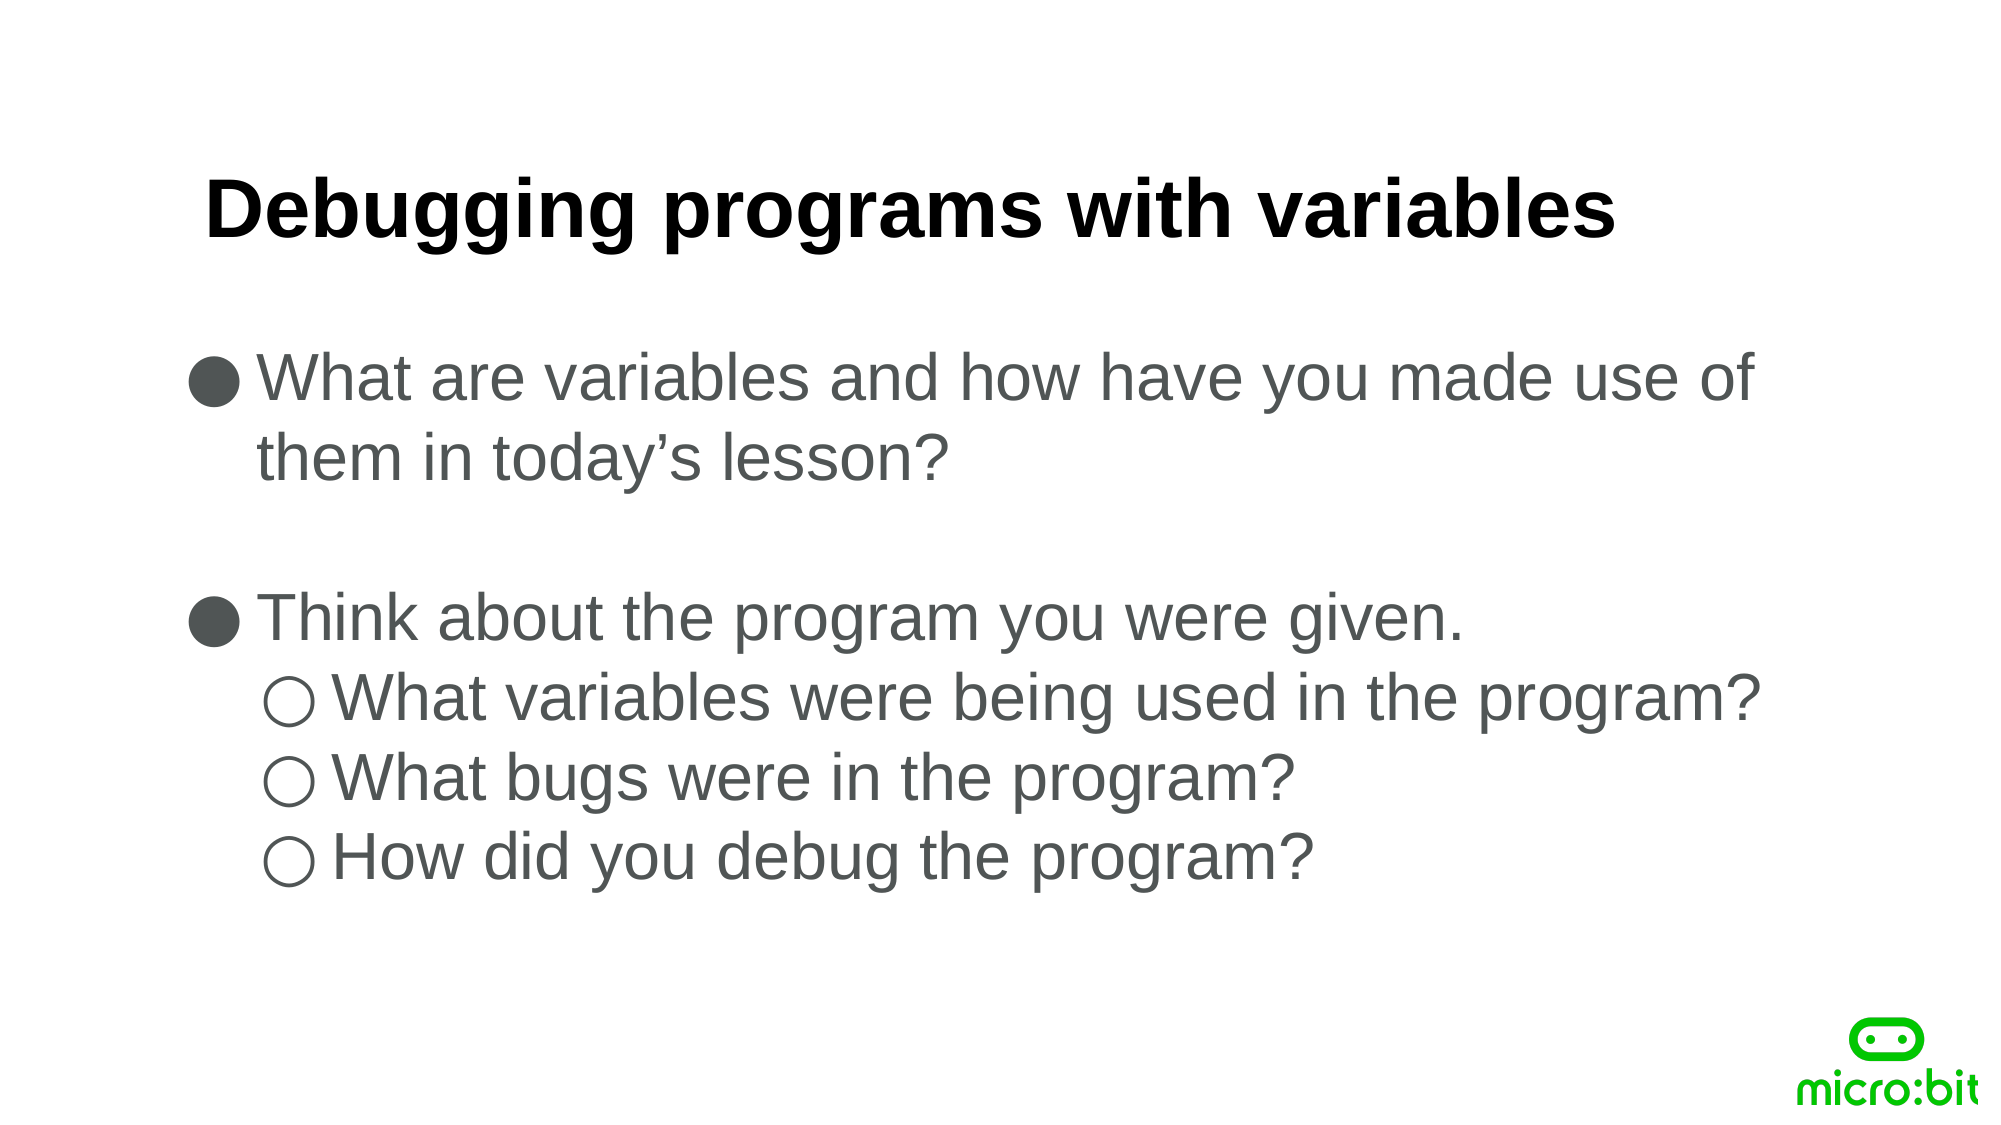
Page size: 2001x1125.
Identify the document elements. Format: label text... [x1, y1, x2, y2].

text_box Debugging programs with variables What are variables and how have you made use of them in today’s lesson? Think about the program you were given. What variables were being used in the program? What bugs were in the program? How did you debug the program? [166, 60, 1918, 884]
picture [1797, 1017, 1978, 1106]
